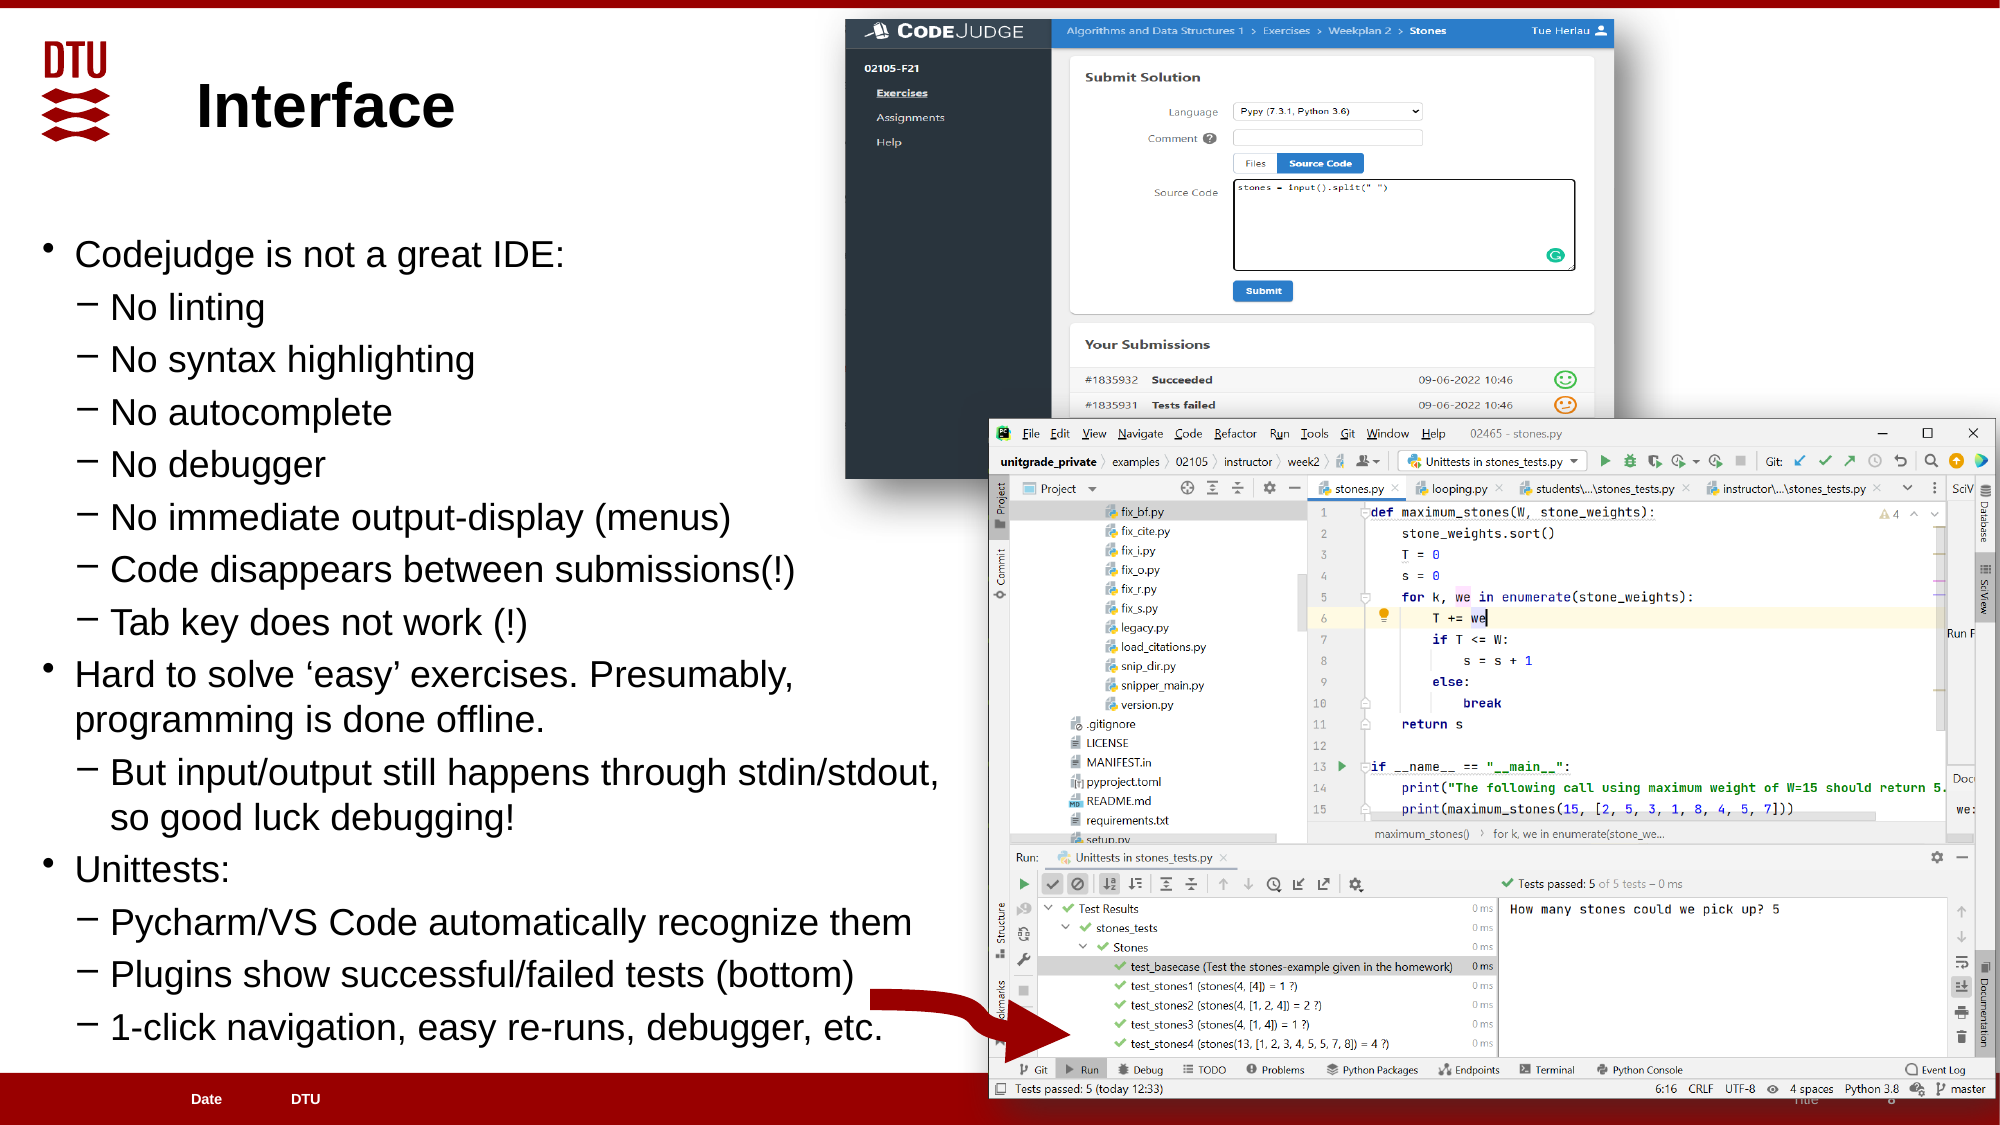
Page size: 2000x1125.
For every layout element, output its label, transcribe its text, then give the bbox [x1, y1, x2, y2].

picture [834, 18, 1996, 1100]
list Codejudge is not a great IDE: No linting No syntax highlighting No autocomplete No debugger No immediate output-display (menus) Code disappears between submissions(!) Tab key does not work (!) Hard to solve ‘easy’ exercises. Presumably, programming is done offline. But input/output still happens through stdin/stdout, so good luck debugging! Unittests: Pycharm/VS Code automatically recognize them Plugins show successful/failed tests (bottom) 1-click navigation, easy re-runs, debugger, etc. [42, 230, 971, 1096]
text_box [869, 999, 1071, 1036]
title Interface [196, 0, 1725, 140]
